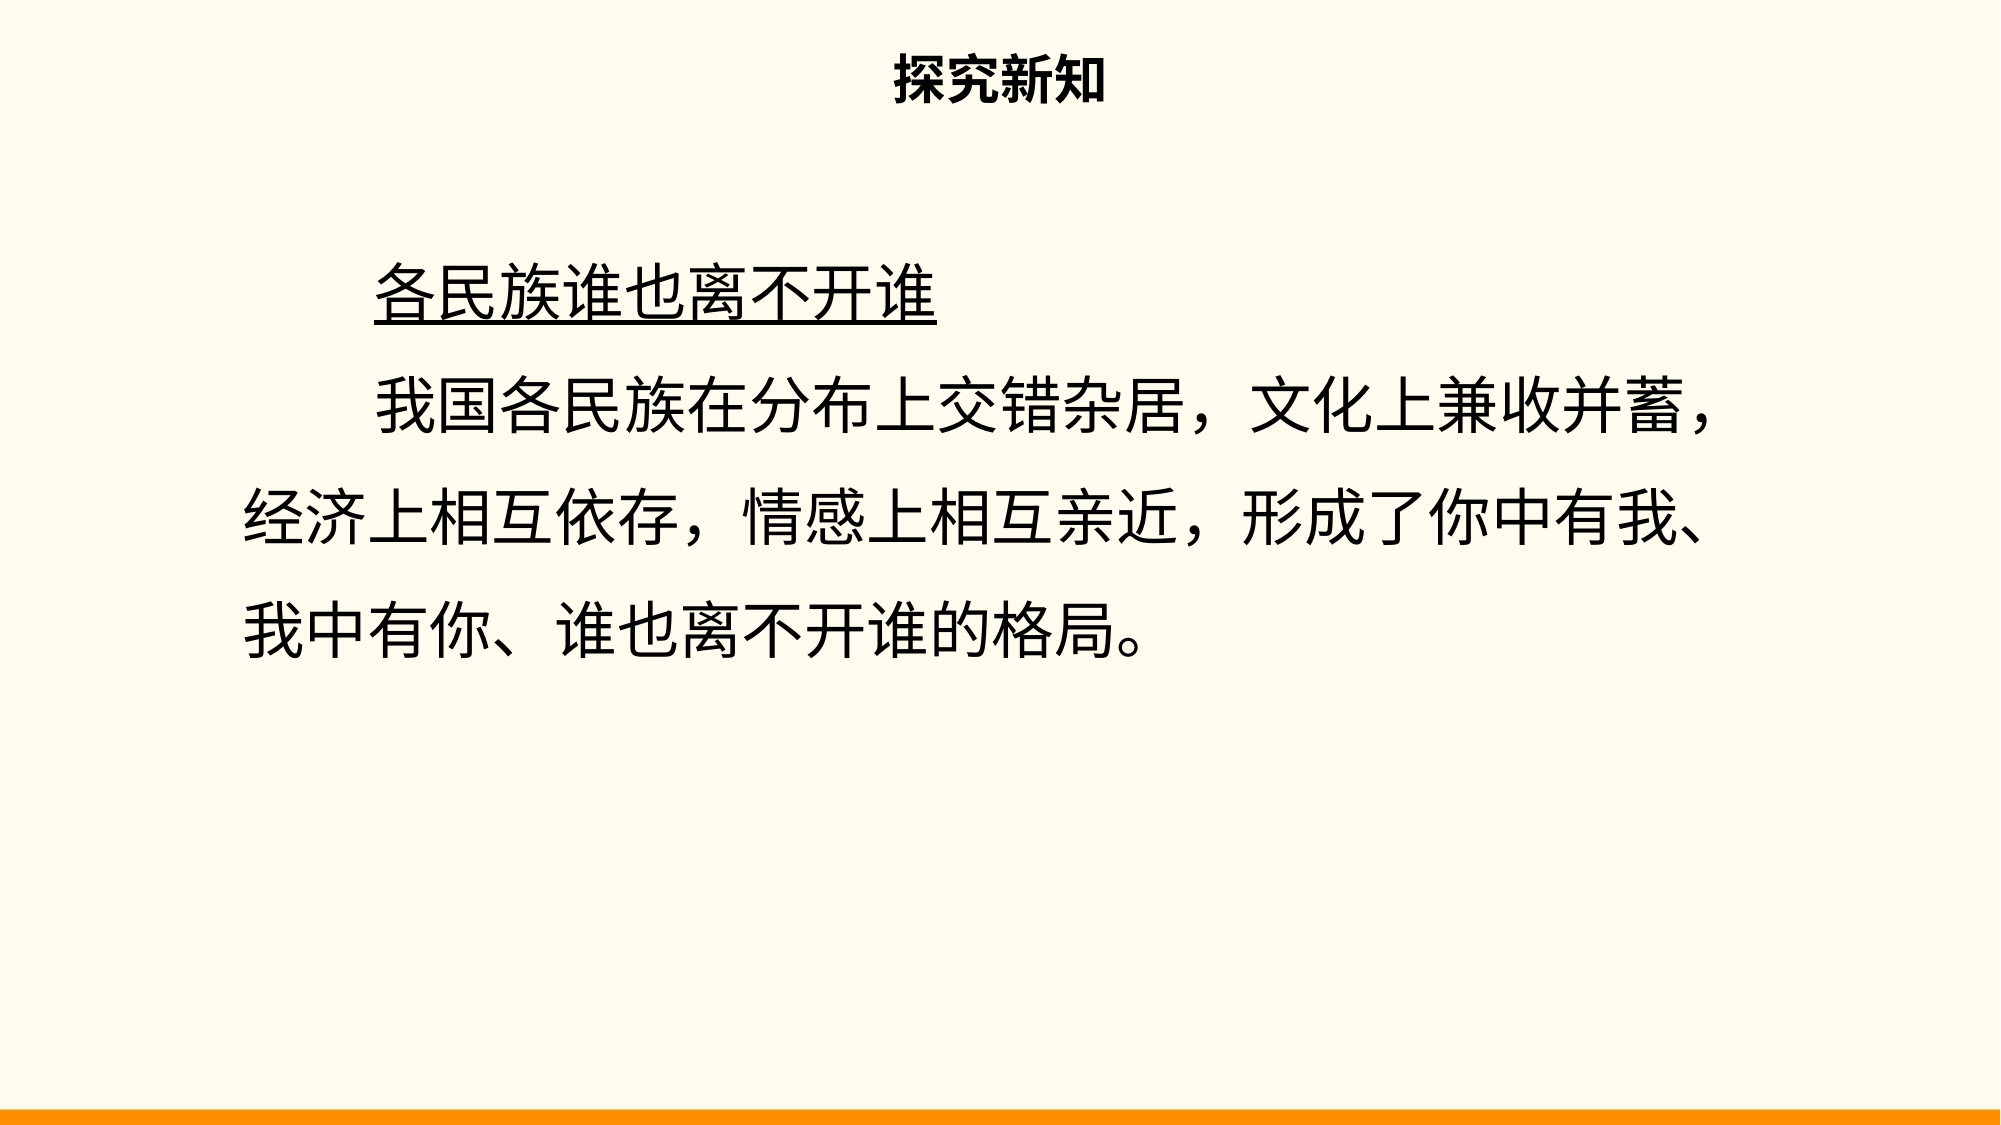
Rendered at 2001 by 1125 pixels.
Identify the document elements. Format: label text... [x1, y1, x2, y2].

title 探究新知 [193, 38, 1808, 119]
picture [0, 0, 2001, 1125]
text_box 各民族谁也离不开谁 我国各民族在分布上交错杂居，文化上兼收并蓄，经济上相互依存，情感上相互亲近，形成了你中有我、我中有你、谁也离不开谁的格局。 [227, 208, 1772, 562]
